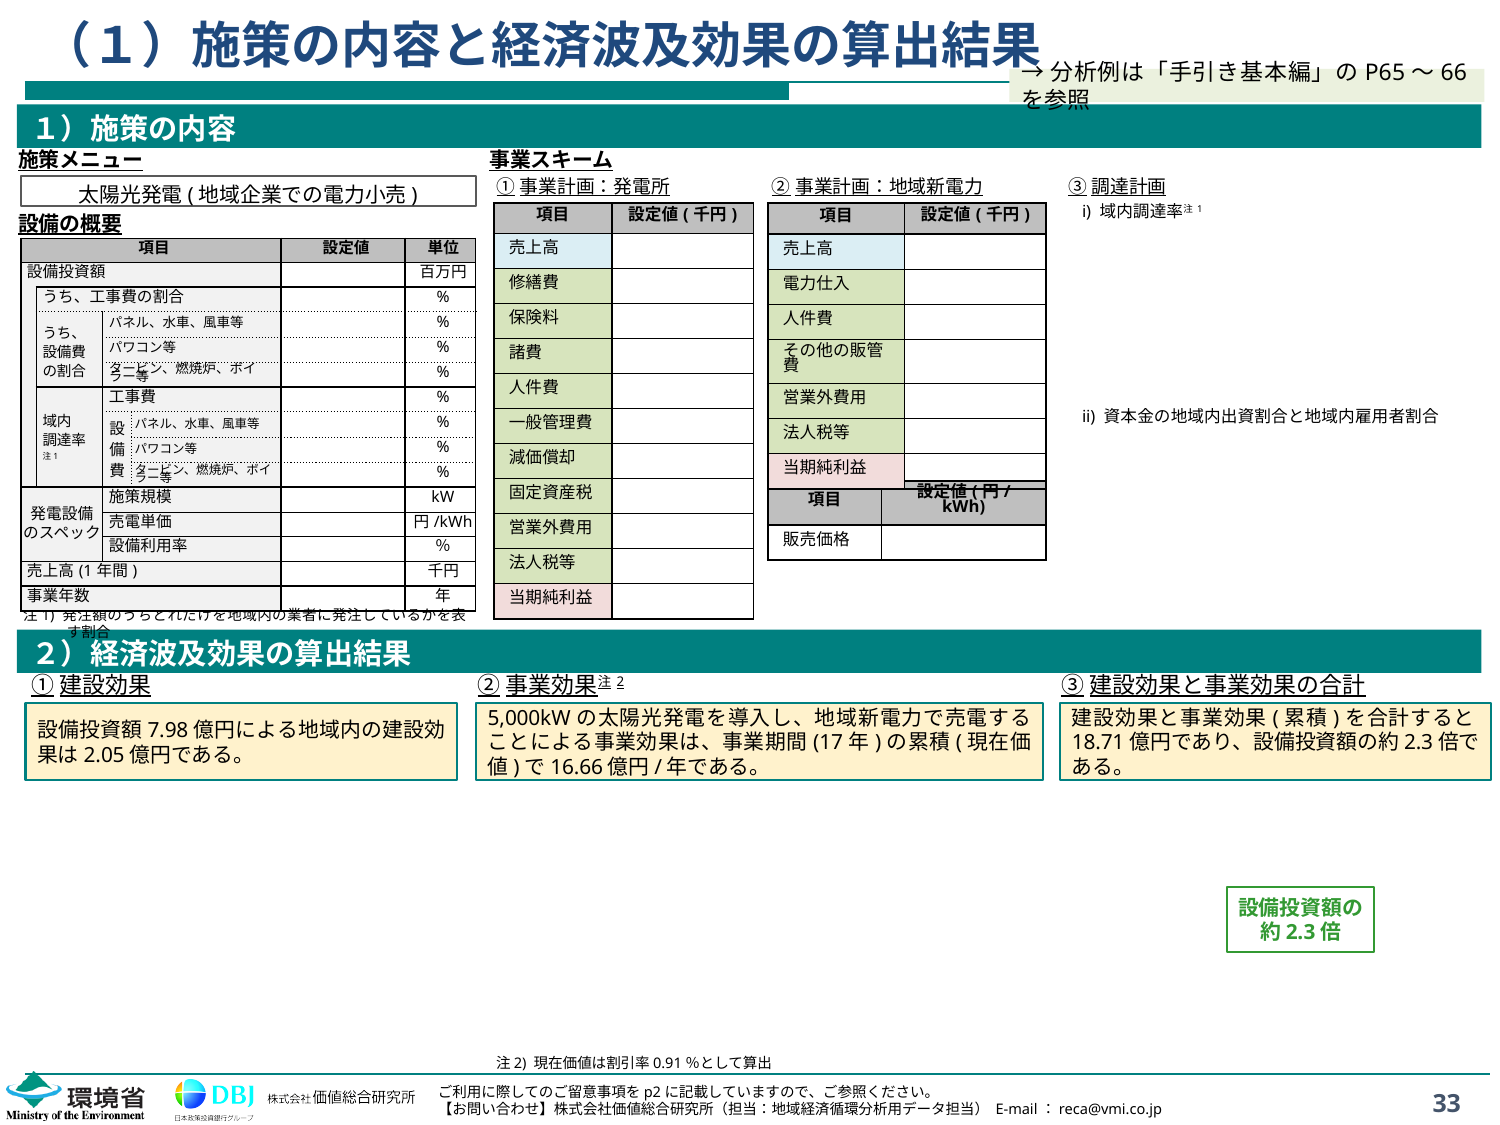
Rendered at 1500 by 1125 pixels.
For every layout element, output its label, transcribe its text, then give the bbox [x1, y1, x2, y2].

table_cell うち、 設備費 の割合 [37, 312, 102, 386]
table_cell [613, 584, 753, 618]
text_box 事業スキーム [489, 148, 637, 173]
table_cell 販売価格 [769, 526, 881, 559]
text_box 設備の概要 [18, 210, 196, 236]
table_cell 域内 調達率 注1 [37, 388, 102, 486]
table_cell [613, 444, 753, 478]
table_header 設定値(千円) [613, 204, 753, 233]
table_cell 円/kWh [406, 513, 475, 536]
table_cell [613, 339, 753, 373]
table_cell 固定資産税 [495, 479, 611, 513]
table_cell パワコン等 [103, 337, 280, 362]
table_cell 百万円 [406, 263, 475, 286]
table_cell % [406, 362, 475, 386]
text_box 設備投資額7.98億円による地域内の建設効果は2.05億円である。 [25, 703, 457, 780]
text_box ②事業効果注2 [462, 673, 853, 706]
table_cell [282, 288, 404, 312]
table_cell [882, 526, 1045, 559]
table_cell 千円 [406, 562, 475, 585]
table_cell [282, 263, 404, 286]
table_header 設定値(円/kWh) [882, 490, 1045, 524]
picture [2, 1071, 148, 1125]
table_cell [905, 419, 1045, 453]
text_box 設備投資額の約2.3倍 [1226, 886, 1375, 952]
table_cell 電力仕入 [769, 270, 904, 304]
table_cell [613, 549, 753, 583]
table_cell [282, 437, 404, 462]
table_cell 法人税等 [495, 549, 611, 583]
text_box →分析例は「手引き基本編」のP65～66を参照 [1009, 68, 1485, 102]
picture [171, 1075, 419, 1125]
table_cell 人件費 [495, 374, 611, 408]
table_cell [282, 362, 404, 386]
table_cell % [406, 288, 475, 312]
table_cell 営業外費用 [769, 384, 904, 418]
table_cell [905, 305, 1045, 339]
table_cell 売上高 [495, 234, 611, 268]
table_cell [22, 287, 36, 486]
table_cell [282, 488, 404, 512]
table_cell 営業外費用 [495, 514, 611, 548]
text_box 太陽光発電(地域企業での電力小売) [20, 176, 476, 206]
table_header 設定値 [282, 239, 404, 262]
table_header 設定値(千円) [905, 204, 1045, 233]
table_cell 工事費 [103, 388, 280, 412]
table_cell % [406, 412, 475, 437]
text_box ２）経済波及効果の算出結果 [16, 629, 1482, 673]
table_header 項目 [769, 490, 881, 524]
table_cell [613, 304, 753, 338]
table_cell 事業年数 [22, 587, 280, 610]
text_box 建設効果と事業効果(累積)を合計すると18.71億円であり、設備投資額の約2.3倍である。 [1060, 703, 1492, 780]
table_cell [613, 269, 753, 303]
table_cell kW [406, 488, 475, 512]
table_cell タービン、燃焼炉、ボイラー等 [103, 362, 280, 386]
table_cell 発電設備 のスペック [22, 488, 102, 561]
table_cell [282, 412, 404, 437]
table_cell % [406, 437, 475, 462]
table_cell その他の販管費 [769, 340, 904, 383]
table_cell % [406, 337, 475, 362]
text_box ①事業計画：発電所 [496, 174, 733, 198]
table_cell % [406, 388, 475, 412]
table_cell 人件費 [769, 305, 904, 339]
table_cell 修繕費 [495, 269, 611, 303]
text_box i) 域内調達率注1 [1082, 200, 1230, 221]
table_cell [613, 409, 753, 443]
table_cell 当期純利益 [769, 454, 904, 488]
table_cell 設備費 [103, 412, 132, 486]
table_cell % [406, 312, 475, 337]
table_cell 売電単価 [103, 513, 280, 536]
table_cell [905, 454, 1045, 488]
table_header 単位 [406, 239, 475, 262]
table_header 項目 [495, 204, 611, 233]
table_cell [282, 537, 404, 561]
text_box １）施策の内容 [16, 104, 1482, 148]
table_cell 一般管理費 [495, 409, 611, 443]
table_cell うち、工事費の割合 [37, 288, 280, 312]
table_cell タービン、燃焼炉、ボイラー等 [132, 462, 280, 486]
table_cell [282, 562, 404, 585]
table_cell 当期純利益 [495, 584, 611, 618]
table_cell [282, 337, 404, 362]
table_cell [613, 234, 753, 268]
table_cell 売上高(1年間) [22, 562, 280, 585]
table_cell 保険料 [495, 304, 611, 338]
table_cell パネル、水車、風車等 [132, 412, 280, 437]
slide_number 33 [1393, 1079, 1500, 1122]
text_box 5,000kWの太陽光発電を導入し、地域新電力で売電することによる事業効果は、事業期間(17年)の累積(現在価値)で16.66億円/年である。 [475, 703, 1043, 780]
table_cell ％ [406, 537, 475, 561]
table_cell [282, 462, 404, 486]
text_box 施策メニュー [18, 148, 166, 173]
text_box ii) 資本金の地域内出資割合と地域内雇用者割合 [1082, 406, 1474, 427]
table_cell [905, 270, 1045, 304]
table_cell 諸費 [495, 339, 611, 373]
text_box 注1) 発注額のうちどれだけを地域内の業者に発注しているかを表す割合 [23, 612, 467, 640]
text_box ③調達計画 [1068, 174, 1246, 198]
table_cell パワコン等 [132, 437, 280, 462]
table_cell [613, 514, 753, 548]
table_cell 設備投資額 [22, 263, 280, 287]
table_header 項目 [22, 239, 280, 262]
table_cell [613, 479, 753, 513]
text_box 注2) 現在価値は割引率0.91％として算出 [496, 1055, 1028, 1072]
table_cell % [406, 462, 475, 486]
table_cell [282, 388, 404, 412]
table_cell 法人税等 [769, 419, 904, 453]
table_header 項目 [769, 204, 904, 233]
table_cell [282, 587, 404, 610]
table_cell [905, 235, 1045, 269]
table_cell 年 [406, 587, 475, 610]
table_cell 施策規模 [103, 488, 280, 512]
table_cell [282, 513, 404, 536]
text_box ①建設効果 [16, 673, 407, 706]
table_cell [613, 374, 753, 408]
title （１）施策の内容と経済波及効果の算出結果 [25, 0, 1355, 82]
table_cell 売上高 [769, 235, 904, 269]
table_cell パネル、水車、風車等 [103, 312, 280, 337]
text_box ③建設効果と事業効果の合計 [1046, 673, 1437, 706]
table_cell [282, 312, 404, 337]
table_cell [905, 384, 1045, 418]
table_cell 設備利用率 [103, 537, 280, 561]
text_box ②事業計画：地域新電力 [771, 174, 1038, 198]
table_cell 減価償却 [495, 444, 611, 478]
table_cell [905, 340, 1045, 383]
